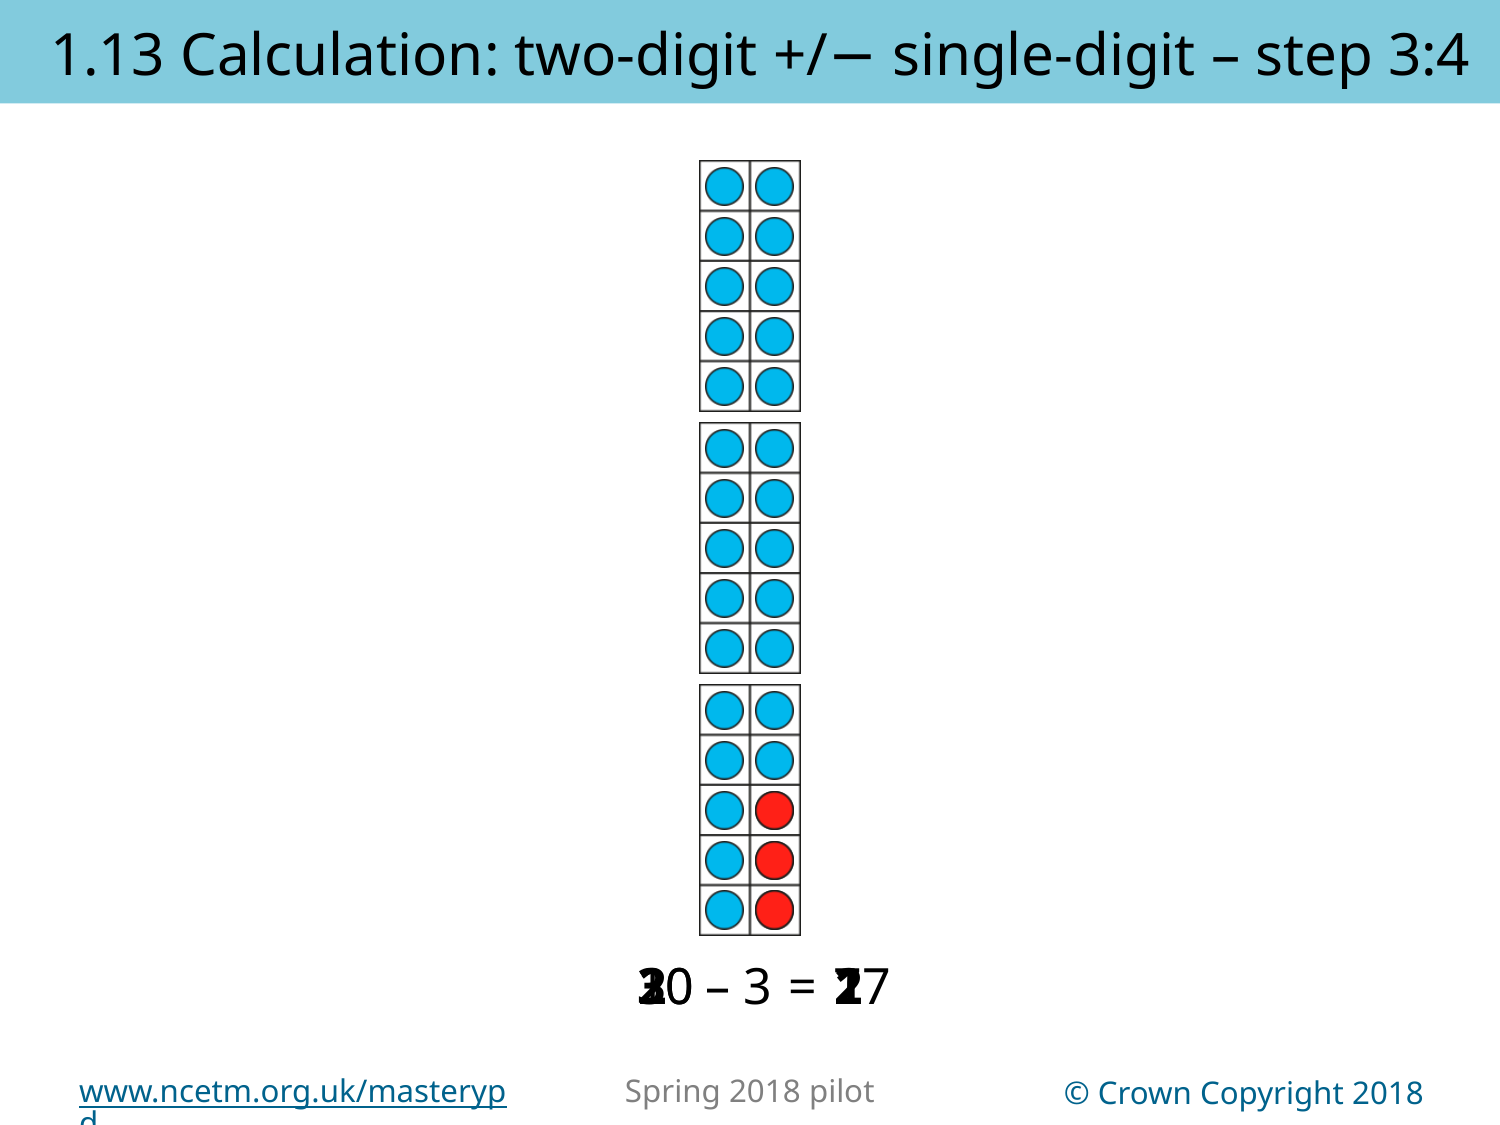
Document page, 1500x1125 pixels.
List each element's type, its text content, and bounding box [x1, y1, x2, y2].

list 1.13 Calculation: two-digit +/− single-digit – step 3:4 [0, 0, 1500, 104]
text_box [705, 429, 794, 668]
text_box = [773, 946, 819, 1022]
text_box – 3 [709, 946, 773, 1022]
text_box 0 [683, 946, 709, 1022]
picture [698, 684, 801, 936]
text_box 7 [879, 946, 907, 1022]
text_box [705, 691, 794, 930]
text_box 2 [819, 946, 879, 1022]
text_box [705, 167, 794, 406]
text_box 3 [621, 946, 681, 1022]
picture [698, 160, 801, 412]
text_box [755, 790, 794, 930]
picture [698, 422, 801, 674]
